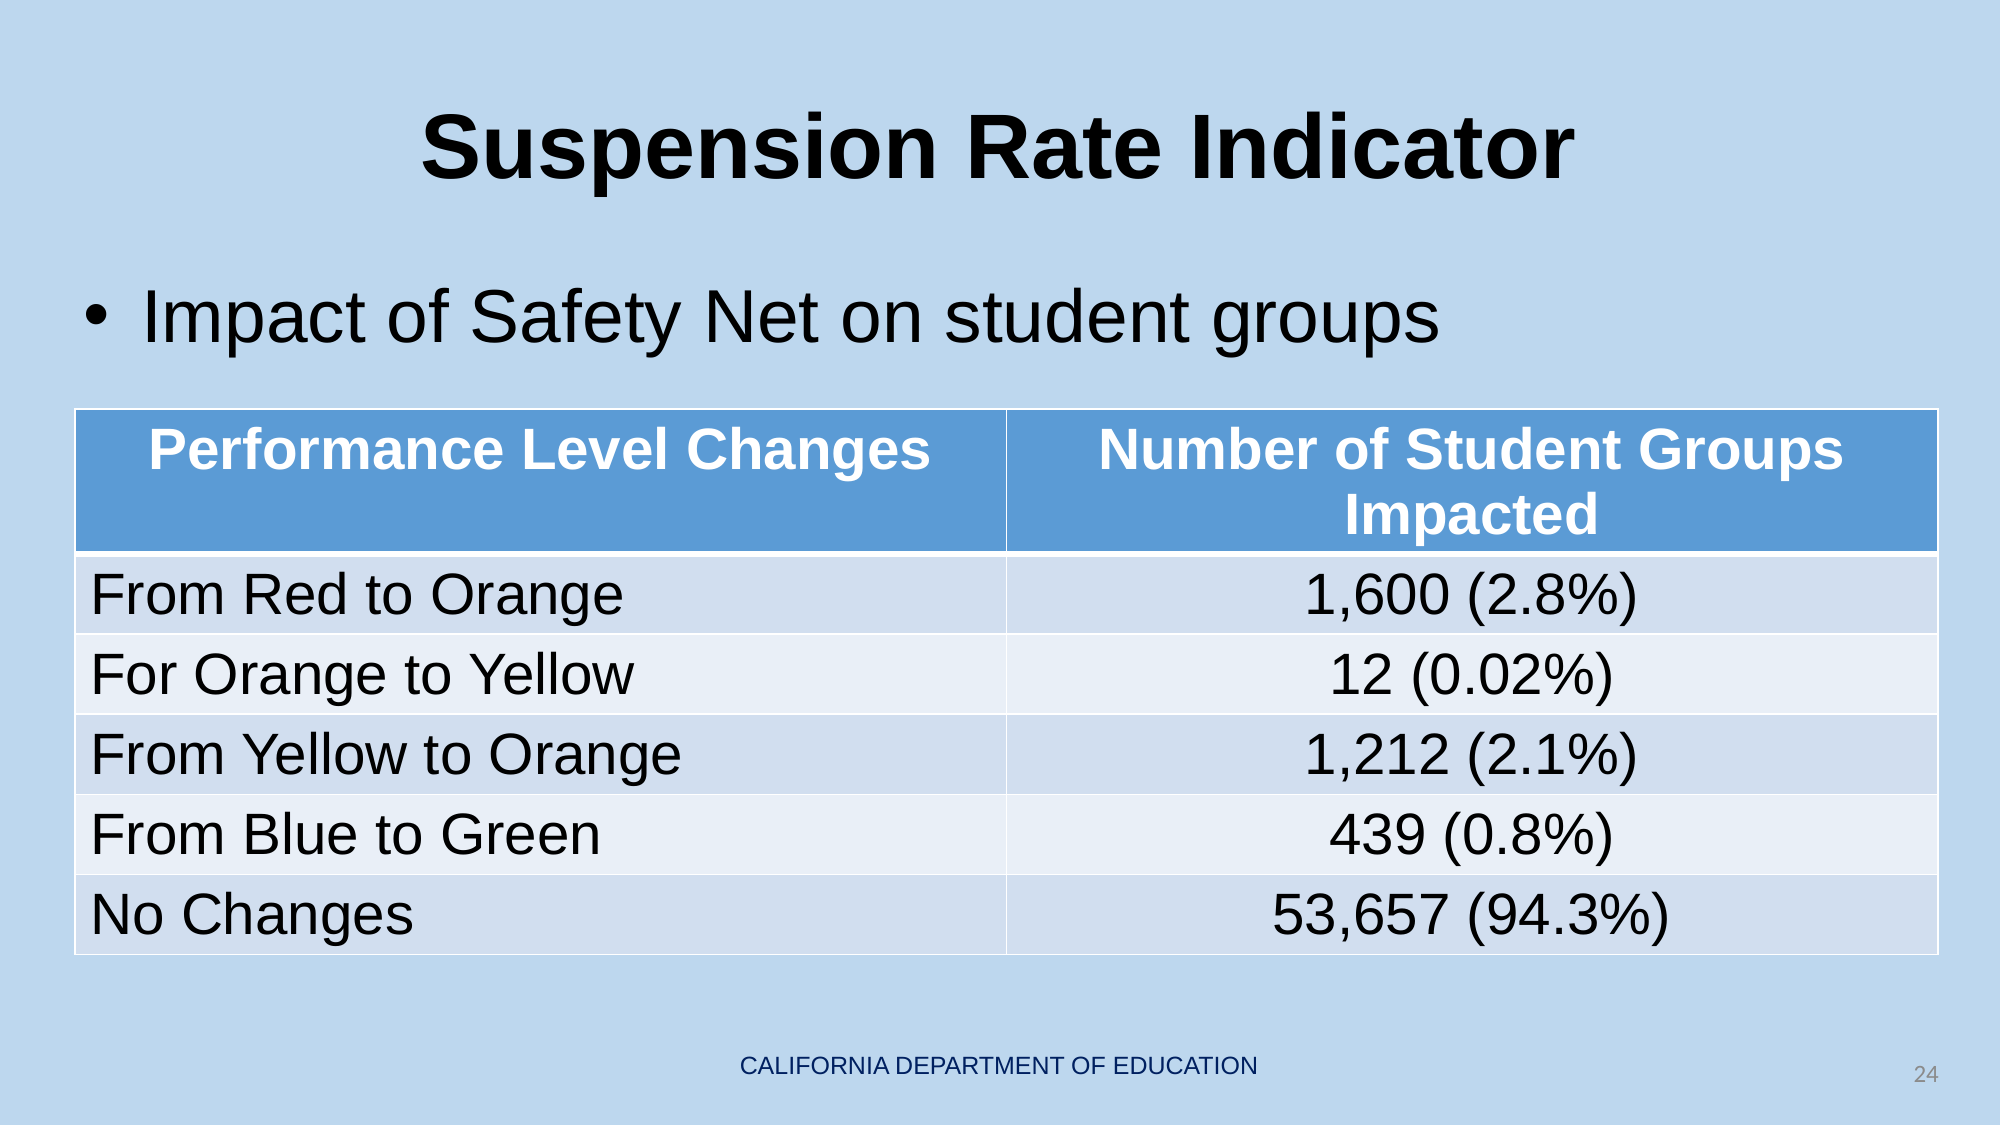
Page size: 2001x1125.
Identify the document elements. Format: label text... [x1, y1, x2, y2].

list Impact of Safety Net on student groups [68, 270, 1931, 514]
table_cell 12 (0.02%) [1007, 635, 1937, 713]
slide_number 24 [1504, 1042, 1954, 1103]
table_cell No Changes [76, 875, 1006, 954]
table_header Number of Student Groups Impacted [1007, 410, 1937, 551]
table_cell 439 (0.8%) [1007, 795, 1937, 874]
table_cell From Yellow to Orange [76, 715, 1006, 794]
table_cell 1,212 (2.1%) [1007, 715, 1937, 794]
table_cell 1,600 (2.8%) [1007, 557, 1937, 633]
table_cell For Orange to Yellow [76, 635, 1006, 713]
table_cell From Red to Orange [76, 557, 1006, 633]
title Suspension Rate Indicator [68, 27, 1931, 270]
table_cell From Blue to Green [76, 795, 1006, 874]
table_cell 53,657 (94.3%) [1007, 875, 1937, 954]
table_header Performance Level Changes [76, 410, 1006, 551]
